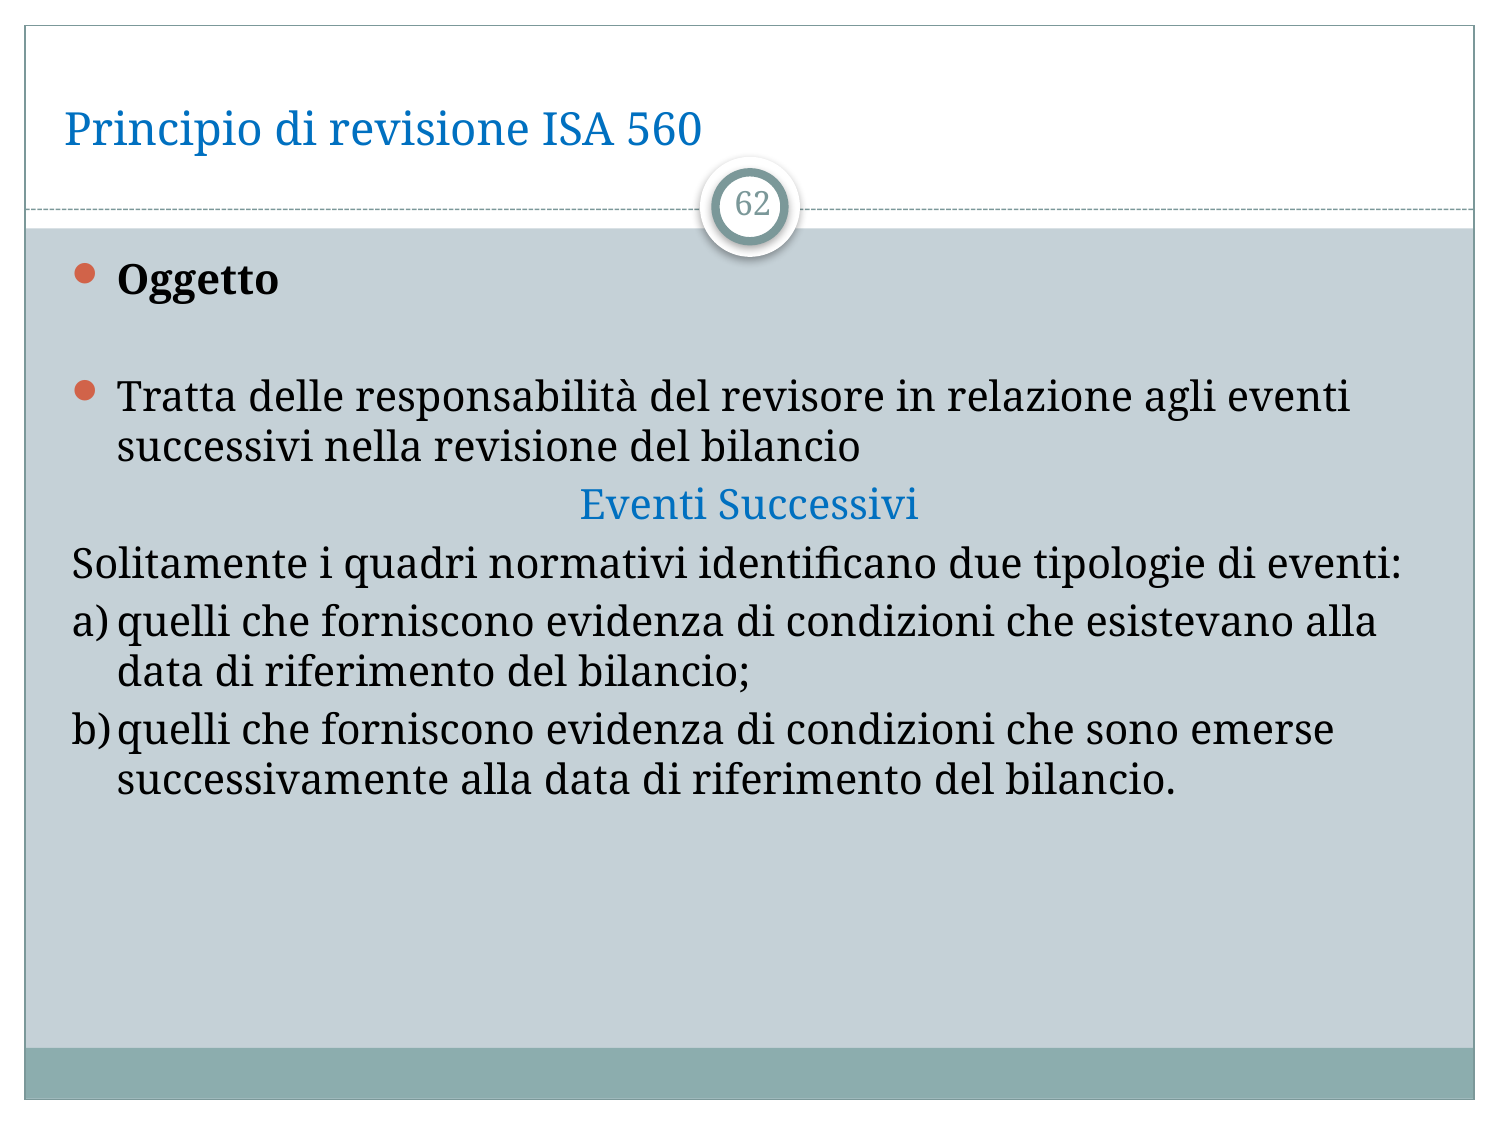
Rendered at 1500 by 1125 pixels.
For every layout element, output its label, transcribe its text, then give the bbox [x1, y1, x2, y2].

title Principio di revisione ISA 560 [49, 37, 1450, 162]
slide_number 62 [715, 168, 791, 241]
list Oggetto Tratta delle responsabilità del revisore in relazione agli eventi successivi nella revisione del bilancio Eventi Successivi Solitamente i quadri normativi identificano due tipologie di eventi: a) quelli che forniscono evidenza di condizioni che esistevano alla data di riferimento del bilancio; b) quelli che forniscono evidenza di condizioni che sono emerse successivamente alla data di riferimento del bilancio. [56, 245, 1452, 996]
